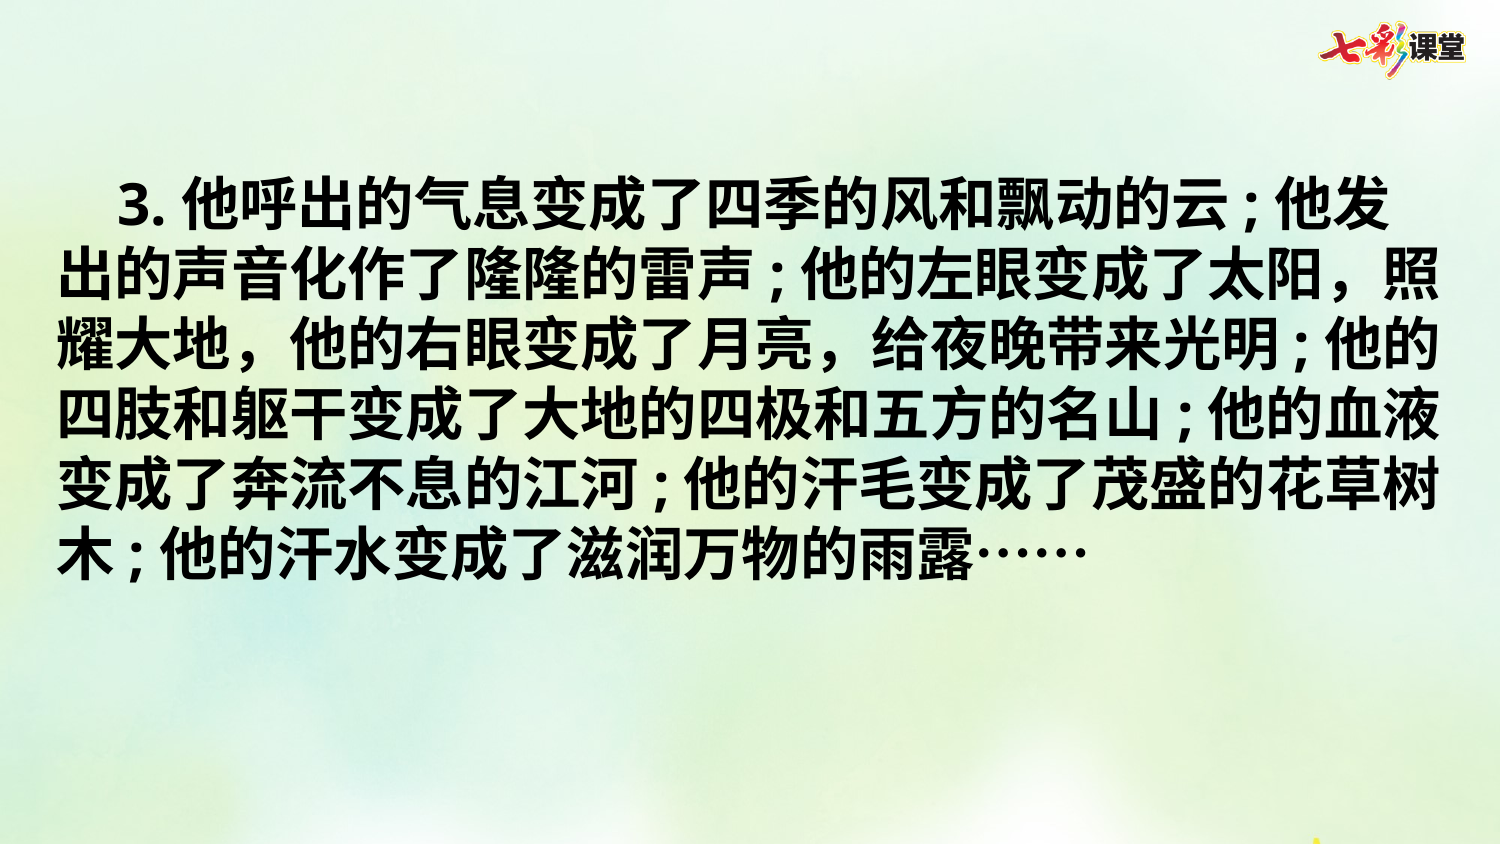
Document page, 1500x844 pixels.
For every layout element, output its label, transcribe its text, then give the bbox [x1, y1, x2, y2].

picture [0, 0, 1500, 844]
text_box 3.他呼出的气息变成了四季的风和飘动的云;他发出的声音化作了隆隆的雷声;他的左眼变成了太阳，照耀大地，他的右眼变成了月亮，给夜晚带来光明;他的四肢和躯干变成了大地的四极和五方的名山;他的血液变成了奔流不息的江河;他的汗毛变成了茂盛的花草树木;他的汗水变成了滋润万物的雨露…… [41, 159, 1459, 595]
